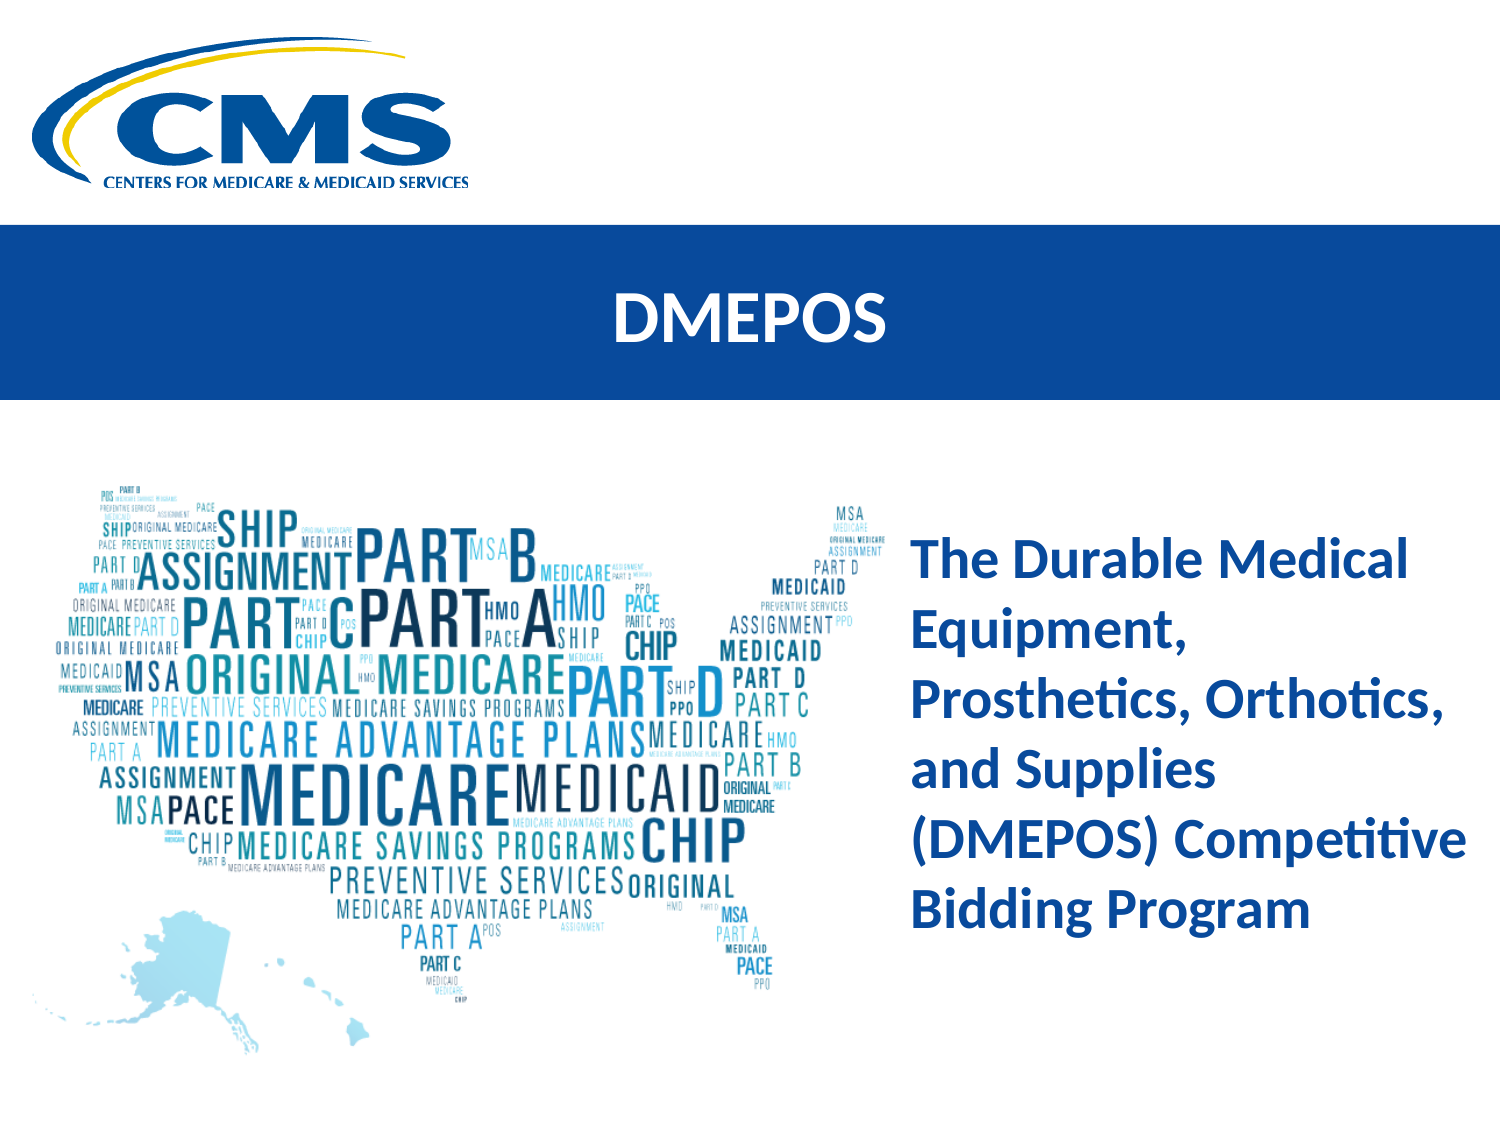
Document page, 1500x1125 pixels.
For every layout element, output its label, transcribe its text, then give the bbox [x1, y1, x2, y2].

picture [32, 474, 890, 1059]
title DMEPOS [0, 224, 1500, 400]
picture [32, 37, 468, 188]
list The Durable Medical Equipment, Prosthetics, Orthotics, and Supplies (DMEPOS) Competitive Bidding Program [895, 512, 1488, 988]
